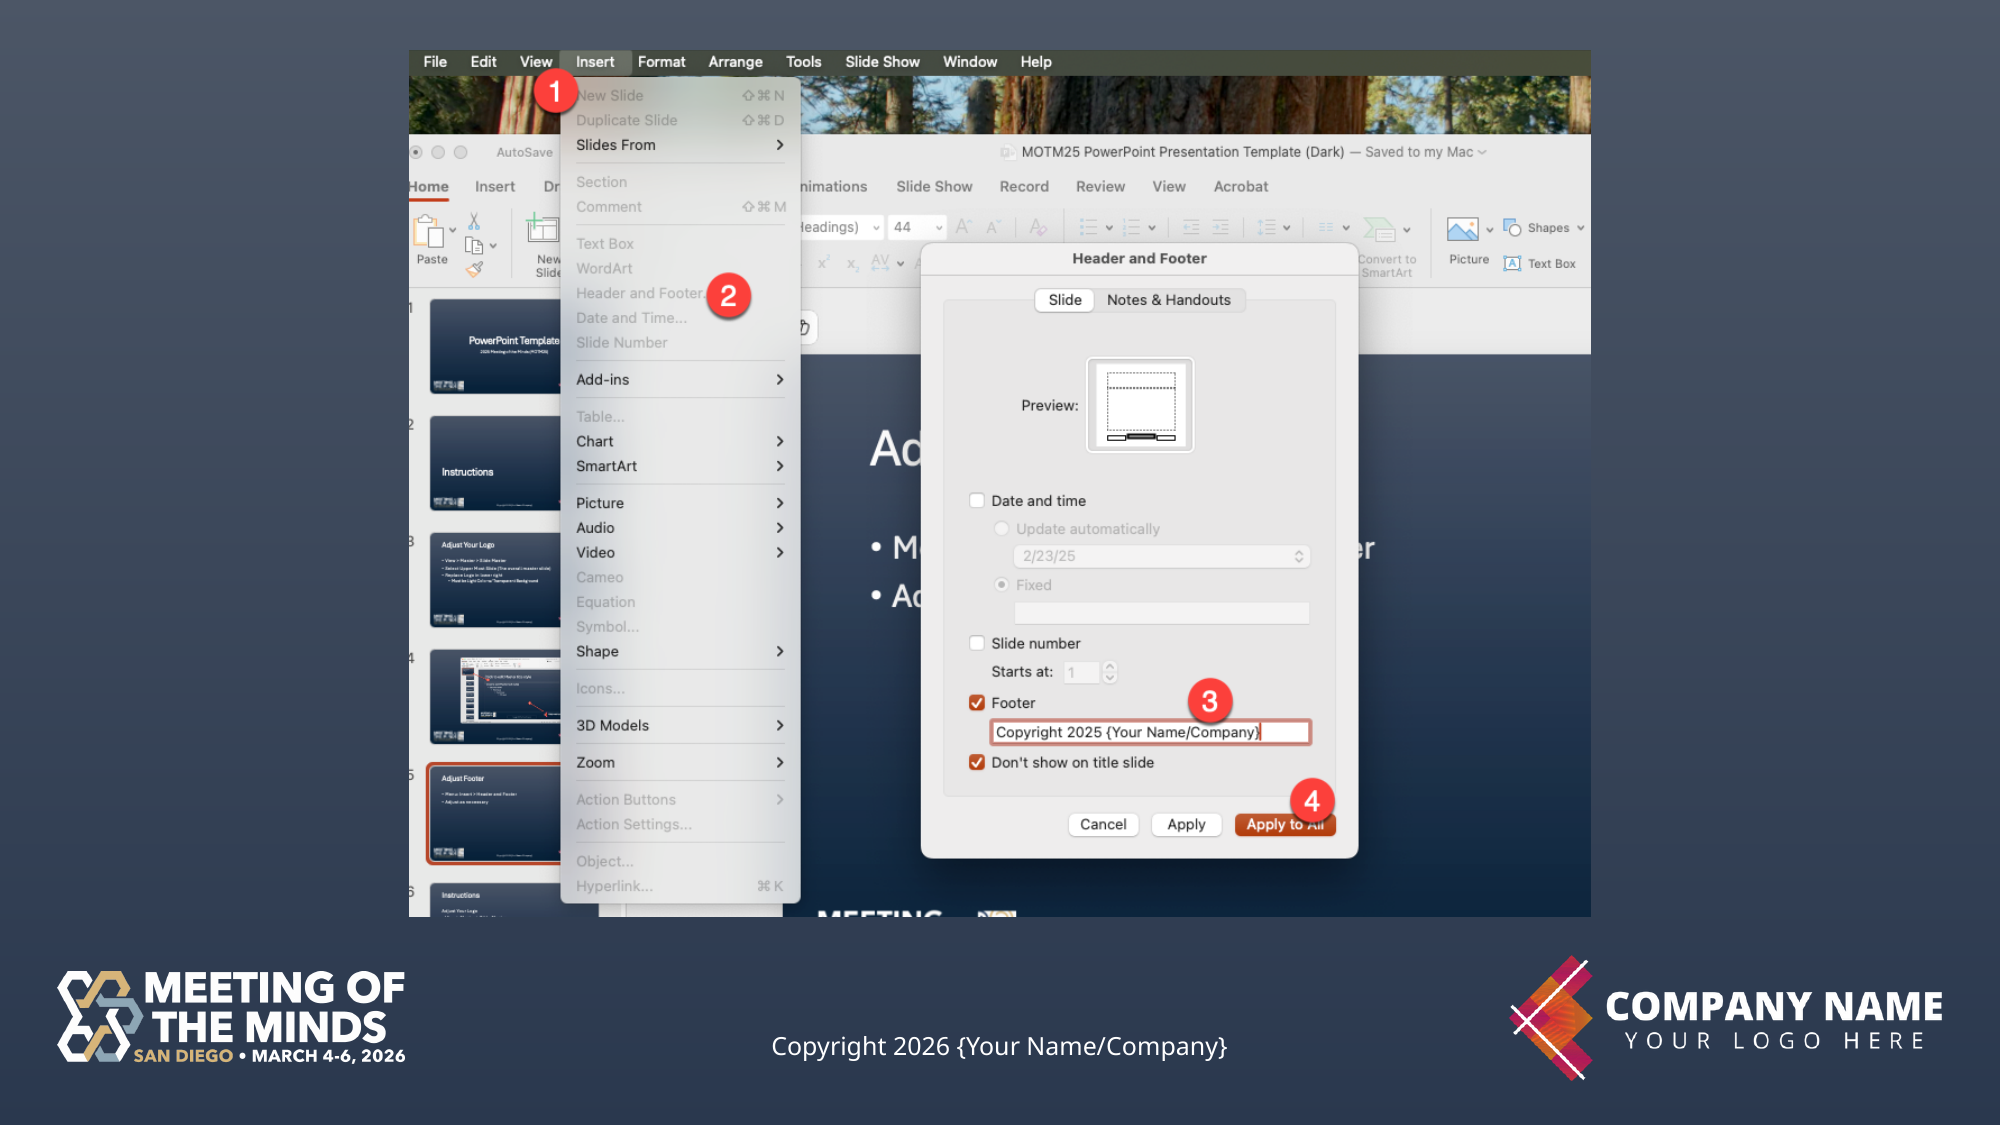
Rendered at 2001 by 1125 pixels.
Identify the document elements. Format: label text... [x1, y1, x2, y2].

picture [408, 49, 1592, 918]
picture [1493, 939, 1959, 1095]
picture [57, 971, 405, 1064]
footer Copyright 2026 {Your Name/Company} [662, 1015, 1338, 1076]
